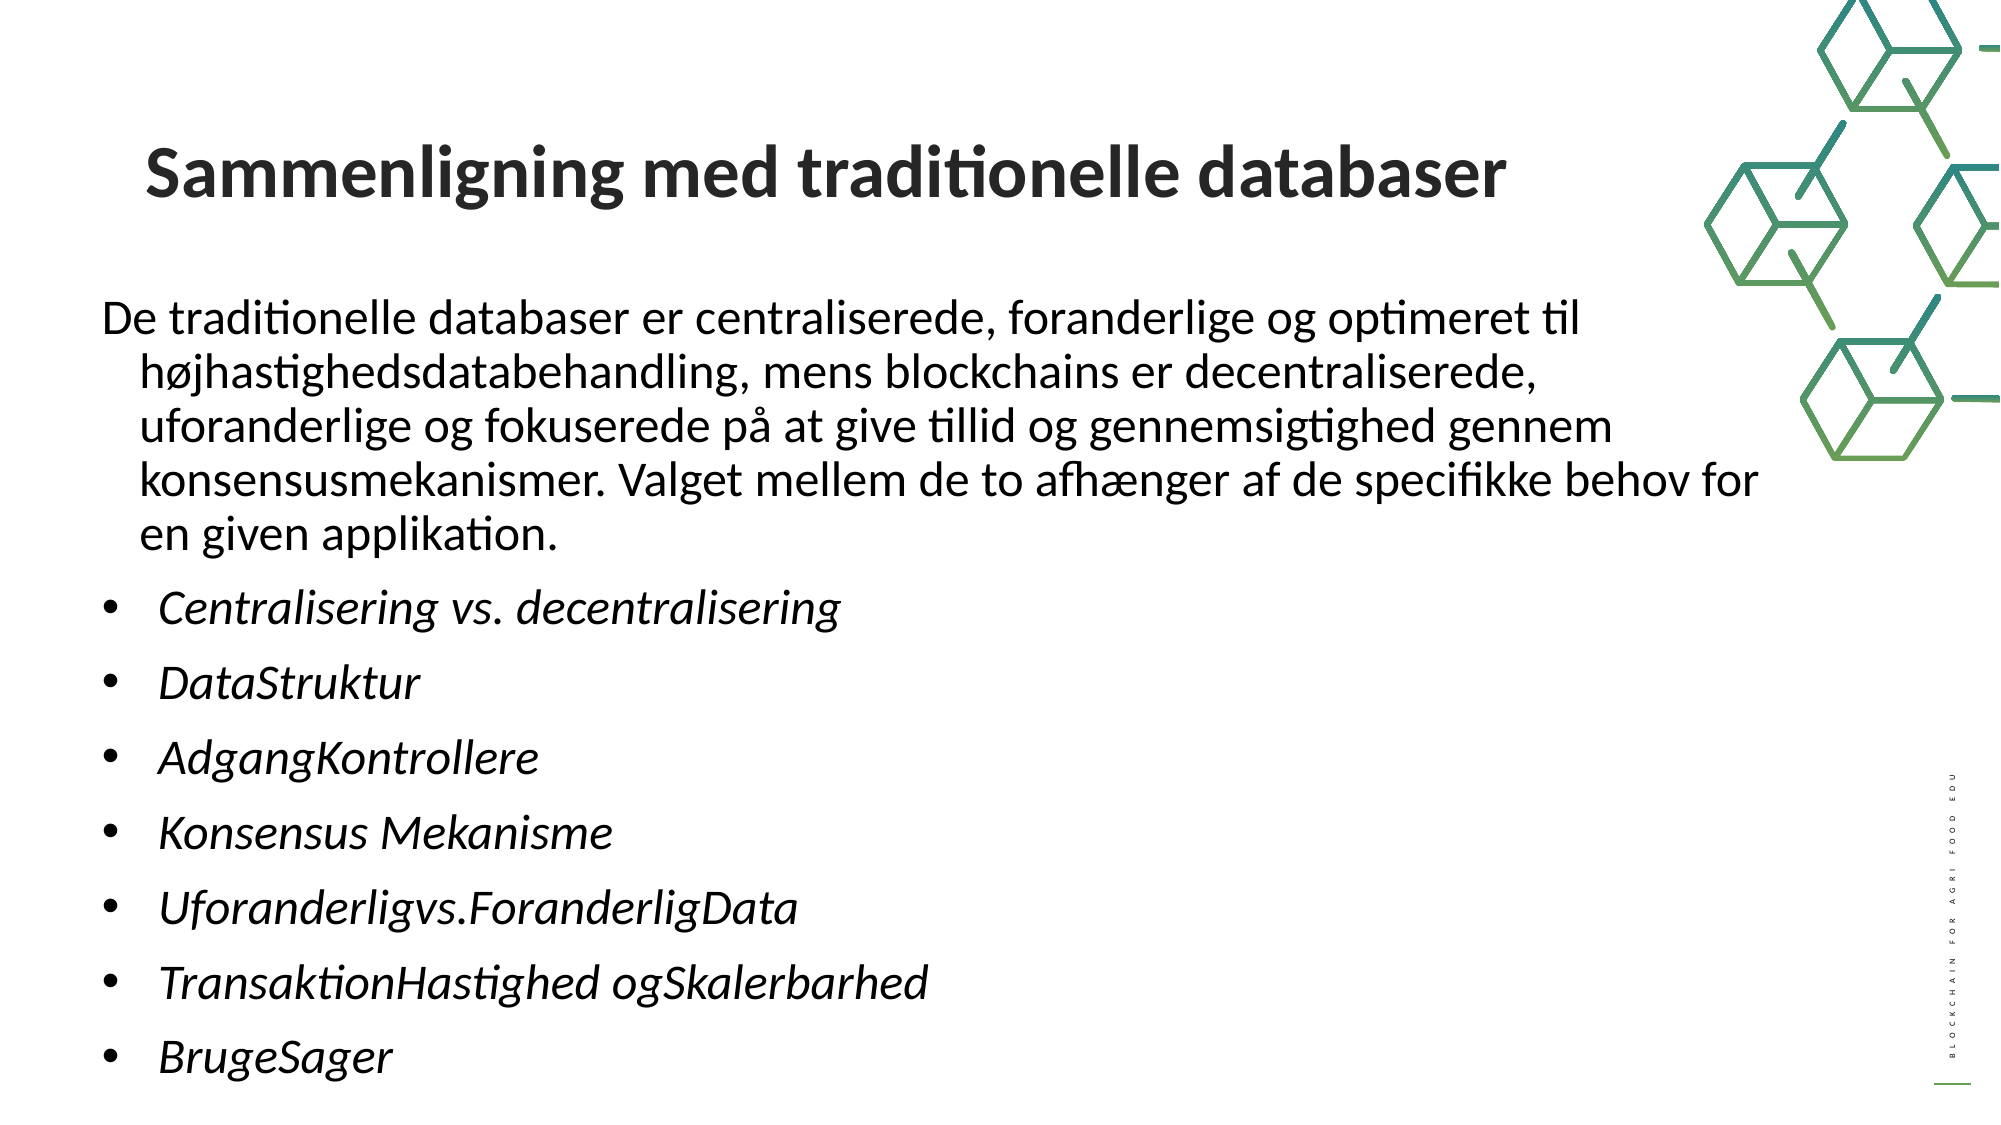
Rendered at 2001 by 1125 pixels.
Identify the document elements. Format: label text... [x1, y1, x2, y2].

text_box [1704, 0, 2000, 461]
list Sammenligning med traditionelle databaser [130, 124, 1704, 337]
list De traditionelle databaser er centraliserede, foranderlige og optimeret til højhastighedsdatabehandling, mens blockchains er decentraliserede, uforanderlige og fokuserede på at give tillid og gennemsigtighed gennem konsensusmekanismer. Valget mellem de to afhænger af de specifikke behov for en given applikation. Centralisering vs. decentralisering DataStruktur AdgangKontrollere Konsensus Mekanisme Uforanderligvs.ForanderligData TransaktionHastighed ogSkalerbarhed BrugeSager [86, 283, 1825, 1054]
